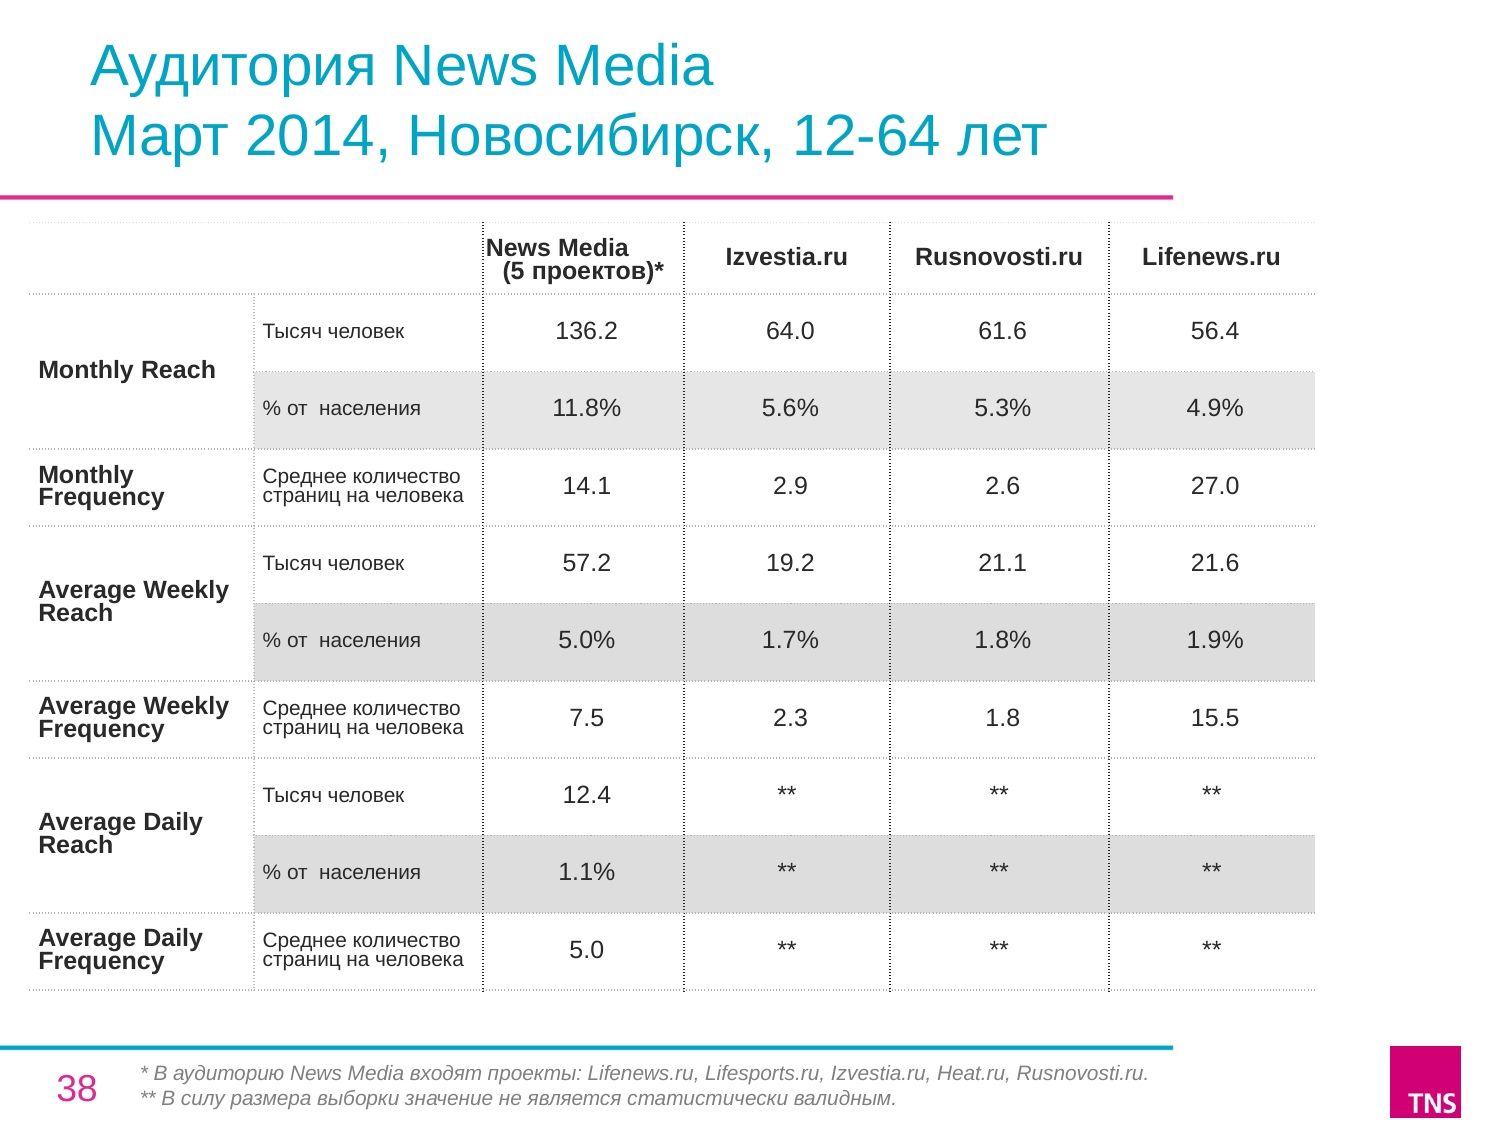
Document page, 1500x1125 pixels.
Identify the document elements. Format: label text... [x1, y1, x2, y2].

table_cell 11.8% [483, 372, 684, 449]
table_cell ** [890, 835, 1109, 913]
table_cell 61.6 [890, 294, 1109, 372]
text_box * В аудиторию News Media входят проекты: Lifenews.ru, Lifesports.ru, Izvestia.ru, Heat.ru, Rusnovosti.ru. ** В силу размера выборки значение не является статистически валидным. [124, 1052, 1463, 1117]
table_cell 7.5 [483, 681, 684, 758]
table_cell 56.4 [1109, 294, 1315, 372]
table_header Rusnovosti.ru [890, 223, 1109, 294]
picture [0, 0, 1500, 1125]
table_cell 1.8% [890, 603, 1109, 681]
table_cell 2.9 [684, 449, 890, 526]
table_cell 5.0% [483, 603, 684, 681]
table_cell Тысяч человек [254, 758, 483, 835]
table_cell 1.8 [890, 681, 1109, 758]
table_cell 15.5 [1109, 681, 1315, 758]
table_header News Media (5 проектов)* [483, 223, 684, 294]
table_cell 2.3 [684, 681, 890, 758]
table_cell 21.1 [890, 526, 1109, 603]
table_cell 12.4 [483, 758, 684, 835]
table_cell % от населения [254, 835, 483, 913]
table_cell Average Weekly Frequency [29, 681, 254, 758]
table_cell ** [684, 758, 890, 835]
table_cell Monthly Frequency [29, 449, 254, 526]
slide_number 38 [40, 1055, 392, 1125]
table_cell ** [1109, 835, 1315, 913]
table_header Lifenews.ru [1109, 223, 1315, 294]
table_cell ** [1109, 913, 1315, 990]
table_cell 1.7% [684, 603, 890, 681]
table_cell Среднее количество страниц на человека [254, 449, 483, 526]
table_cell 64.0 [684, 294, 890, 372]
table_cell 5.0 [483, 913, 684, 990]
table_cell 21.6 [1109, 526, 1315, 603]
table_cell Тысяч человек [254, 526, 483, 603]
table_header Izvestia.ru [684, 223, 890, 294]
table_cell Average Daily Frequency [29, 913, 254, 990]
table_cell 57.2 [483, 526, 684, 603]
table_cell 14.1 [483, 449, 684, 526]
table_cell Тысяч человек [254, 294, 483, 372]
table_cell ** [684, 835, 890, 913]
table_cell 2.6 [890, 449, 1109, 526]
table_cell 19.2 [684, 526, 890, 603]
table_header [29, 223, 483, 294]
table_cell 1.1% [483, 835, 684, 913]
table_cell Среднее количество страниц на человека [254, 913, 483, 990]
table_cell % от населения [254, 603, 483, 681]
table_cell 4.9% [1109, 372, 1315, 449]
table_cell 5.6% [684, 372, 890, 449]
table_cell 27.0 [1109, 449, 1315, 526]
table_cell 1.9% [1109, 603, 1315, 681]
table_cell 136.2 [483, 294, 684, 372]
table_cell ** [684, 913, 890, 990]
table_cell 5.3% [890, 372, 1109, 449]
table_cell ** [890, 758, 1109, 835]
table_cell ** [1109, 758, 1315, 835]
table_cell Average Weekly Reach [29, 526, 254, 681]
table_cell ** [890, 913, 1109, 990]
table_cell Average Daily Reach [29, 758, 254, 913]
title Аудитория News Media Март 2014, Новосибирск, 12-64 лет [74, 8, 1476, 187]
table_cell Monthly Reach [29, 294, 254, 449]
table_cell % от населения [254, 372, 483, 449]
table_cell Среднее количество страниц на человека [254, 681, 483, 758]
